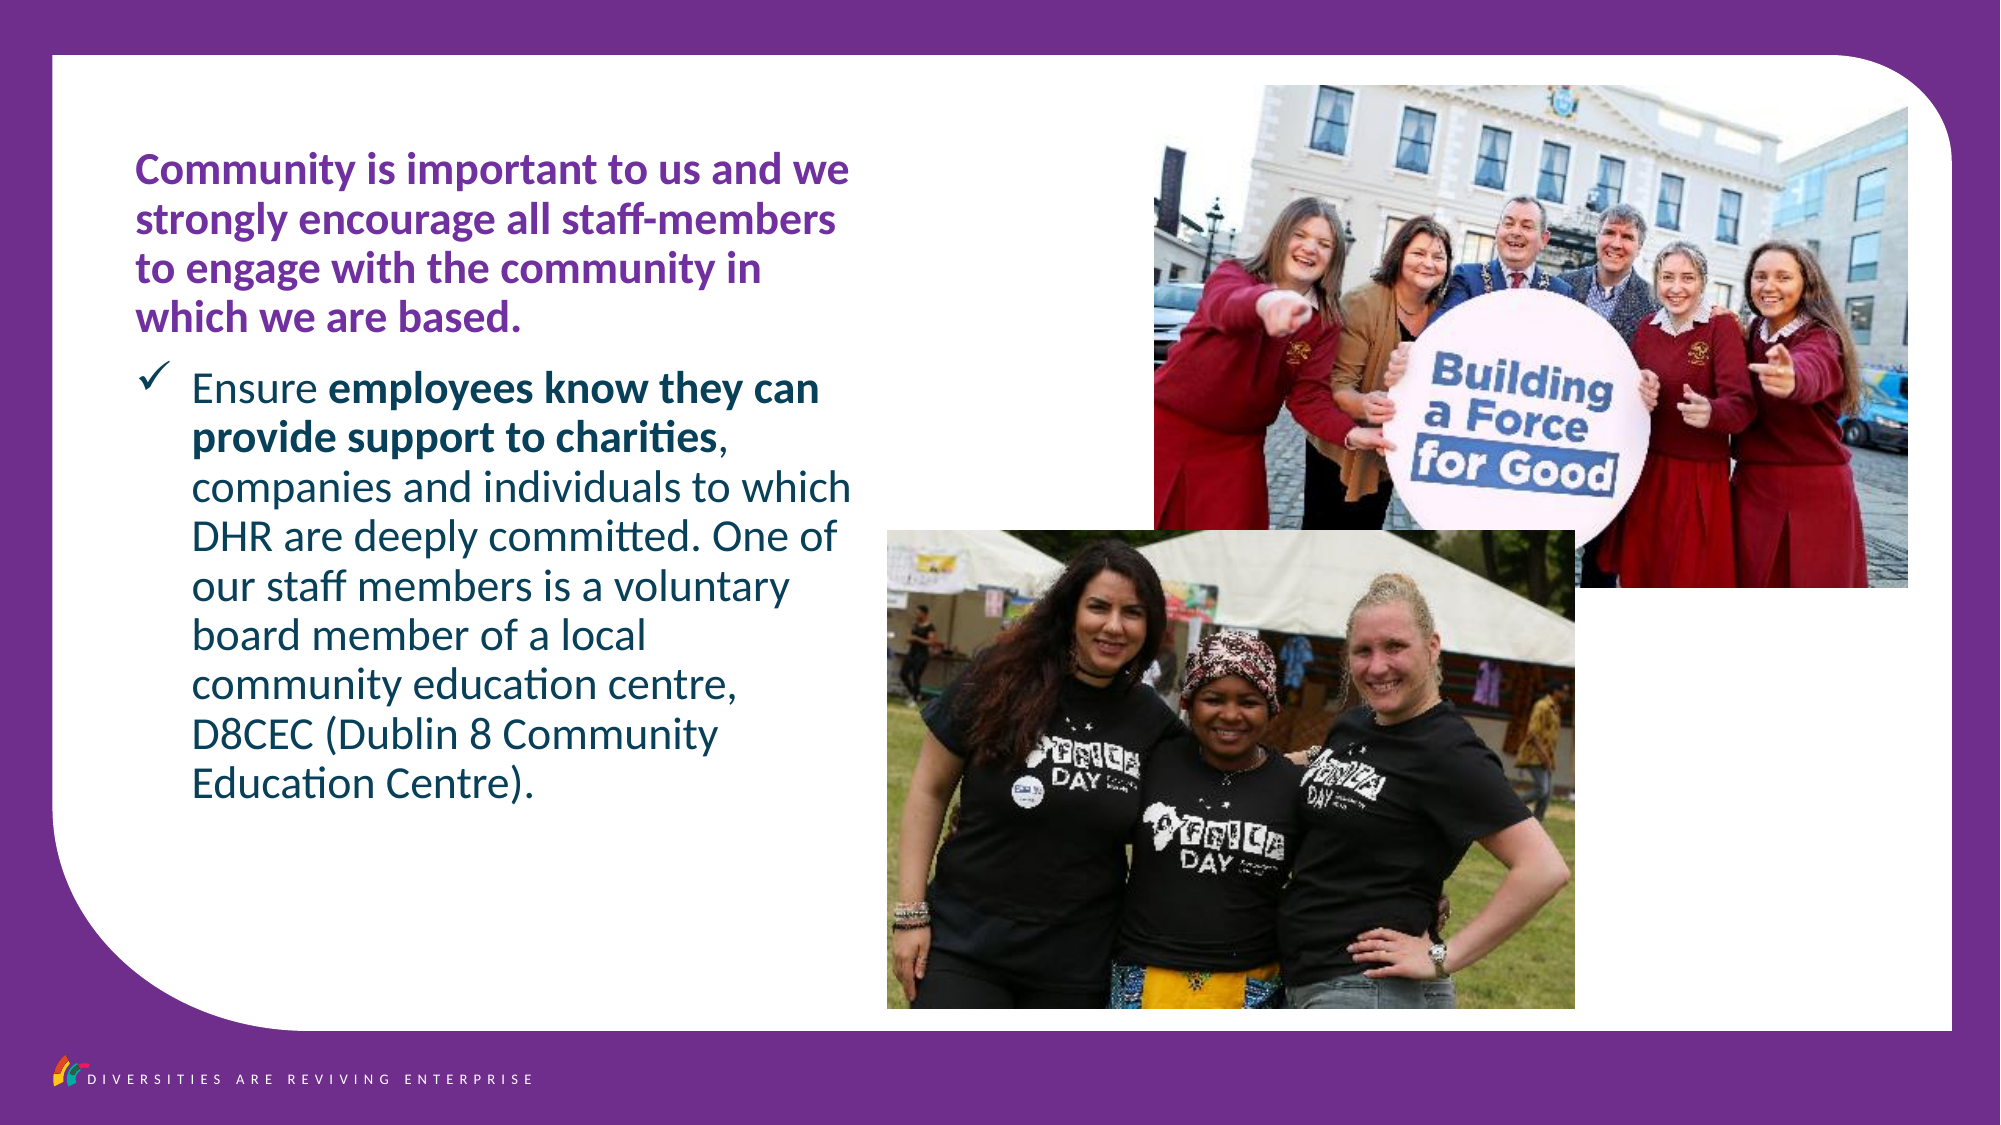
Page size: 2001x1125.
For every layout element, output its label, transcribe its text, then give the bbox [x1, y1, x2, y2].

picture [887, 85, 1908, 1009]
list Community is important to us and we strongly encourage all staff-members to engage with the community in which we are based. Ensure employees know they can provide support to charities, companies and individuals to which DHR are deeply committed. One of our staff members is a voluntary board member of a local community education centre, D8CEC (Dublin 8 Community Education Centre). [120, 137, 874, 770]
